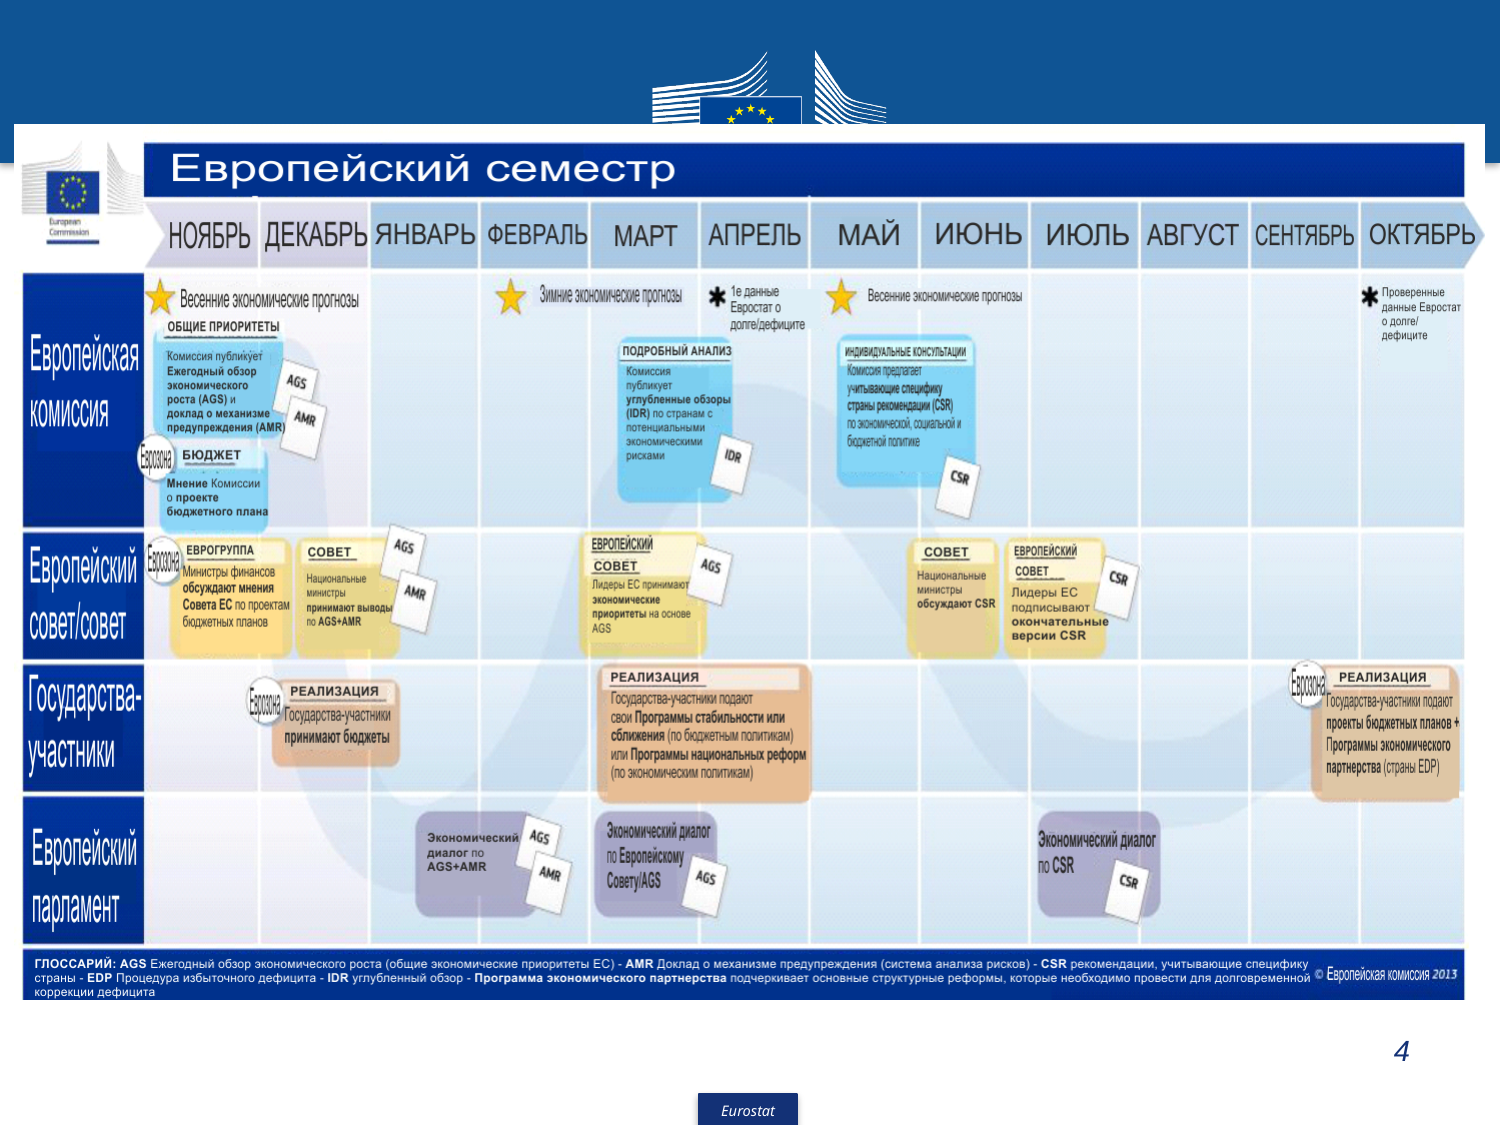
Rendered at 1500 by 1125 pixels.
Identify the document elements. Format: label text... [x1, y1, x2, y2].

slide_number 4 [1074, 1024, 1426, 1103]
picture [14, 124, 1486, 1001]
